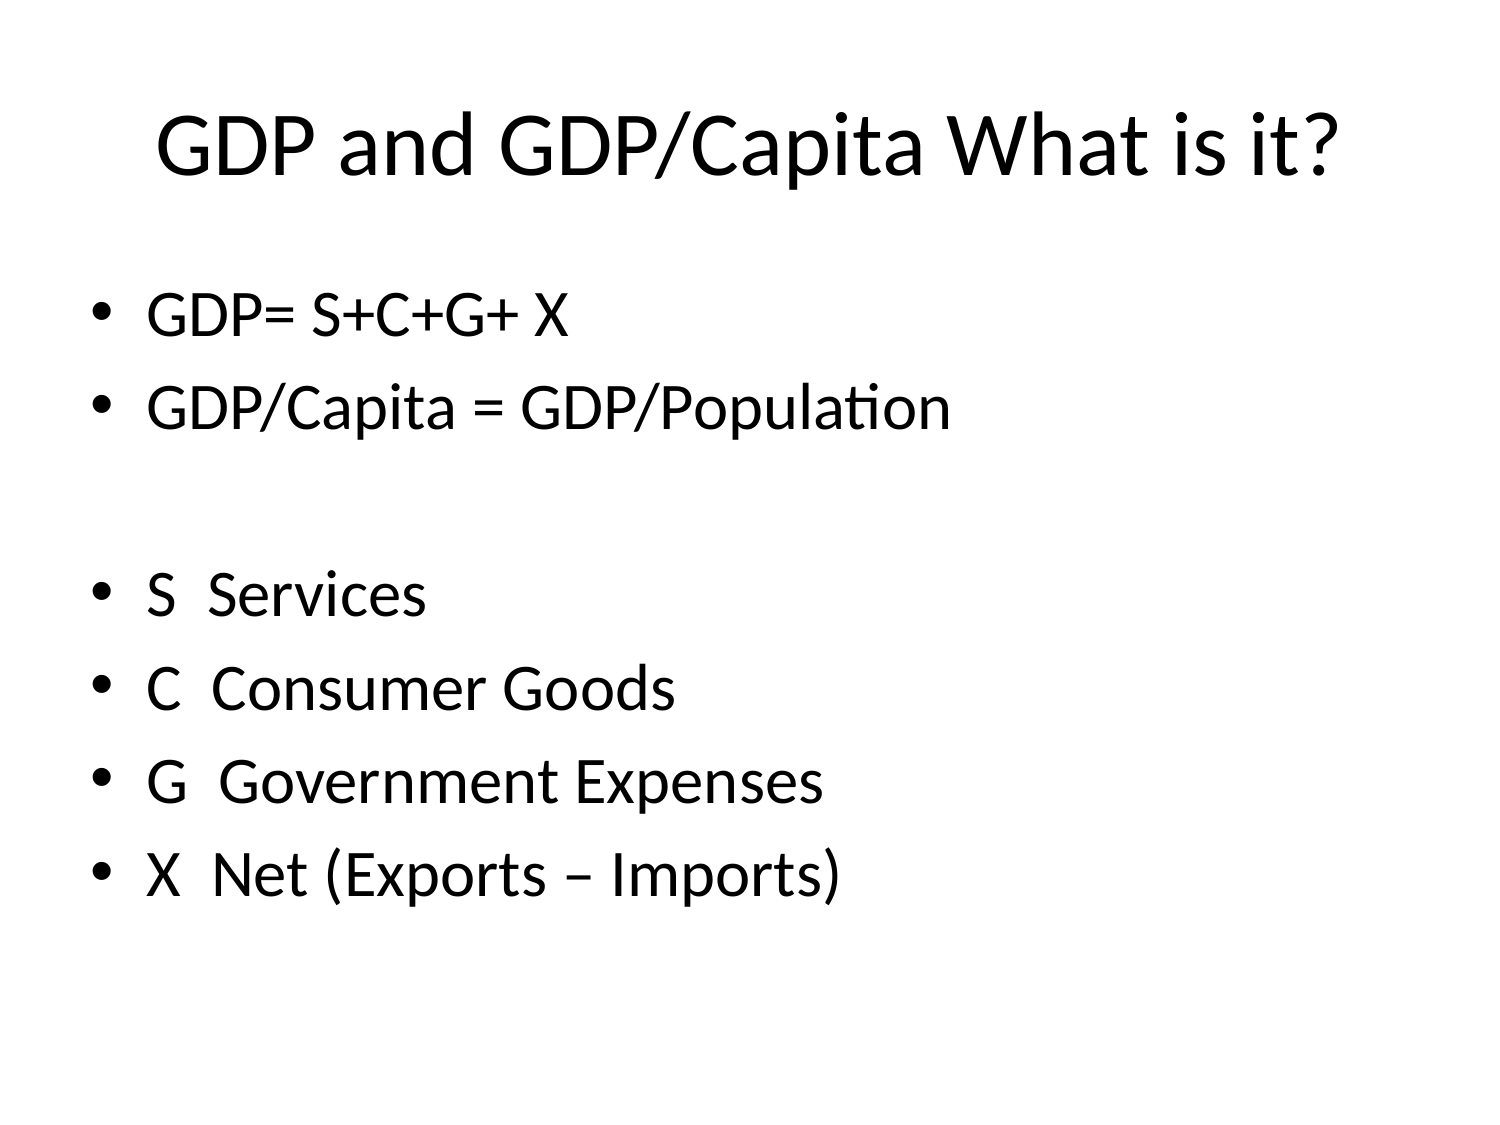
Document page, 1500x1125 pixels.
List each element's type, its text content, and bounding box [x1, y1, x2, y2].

list GDP= S+C+G+ X GDP/Capita = GDP/Population S Services C Consumer Goods G Government Expenses X Net (Exports – Imports) [75, 262, 1425, 1005]
title GDP and GDP/Capita What is it? [75, 45, 1425, 233]
